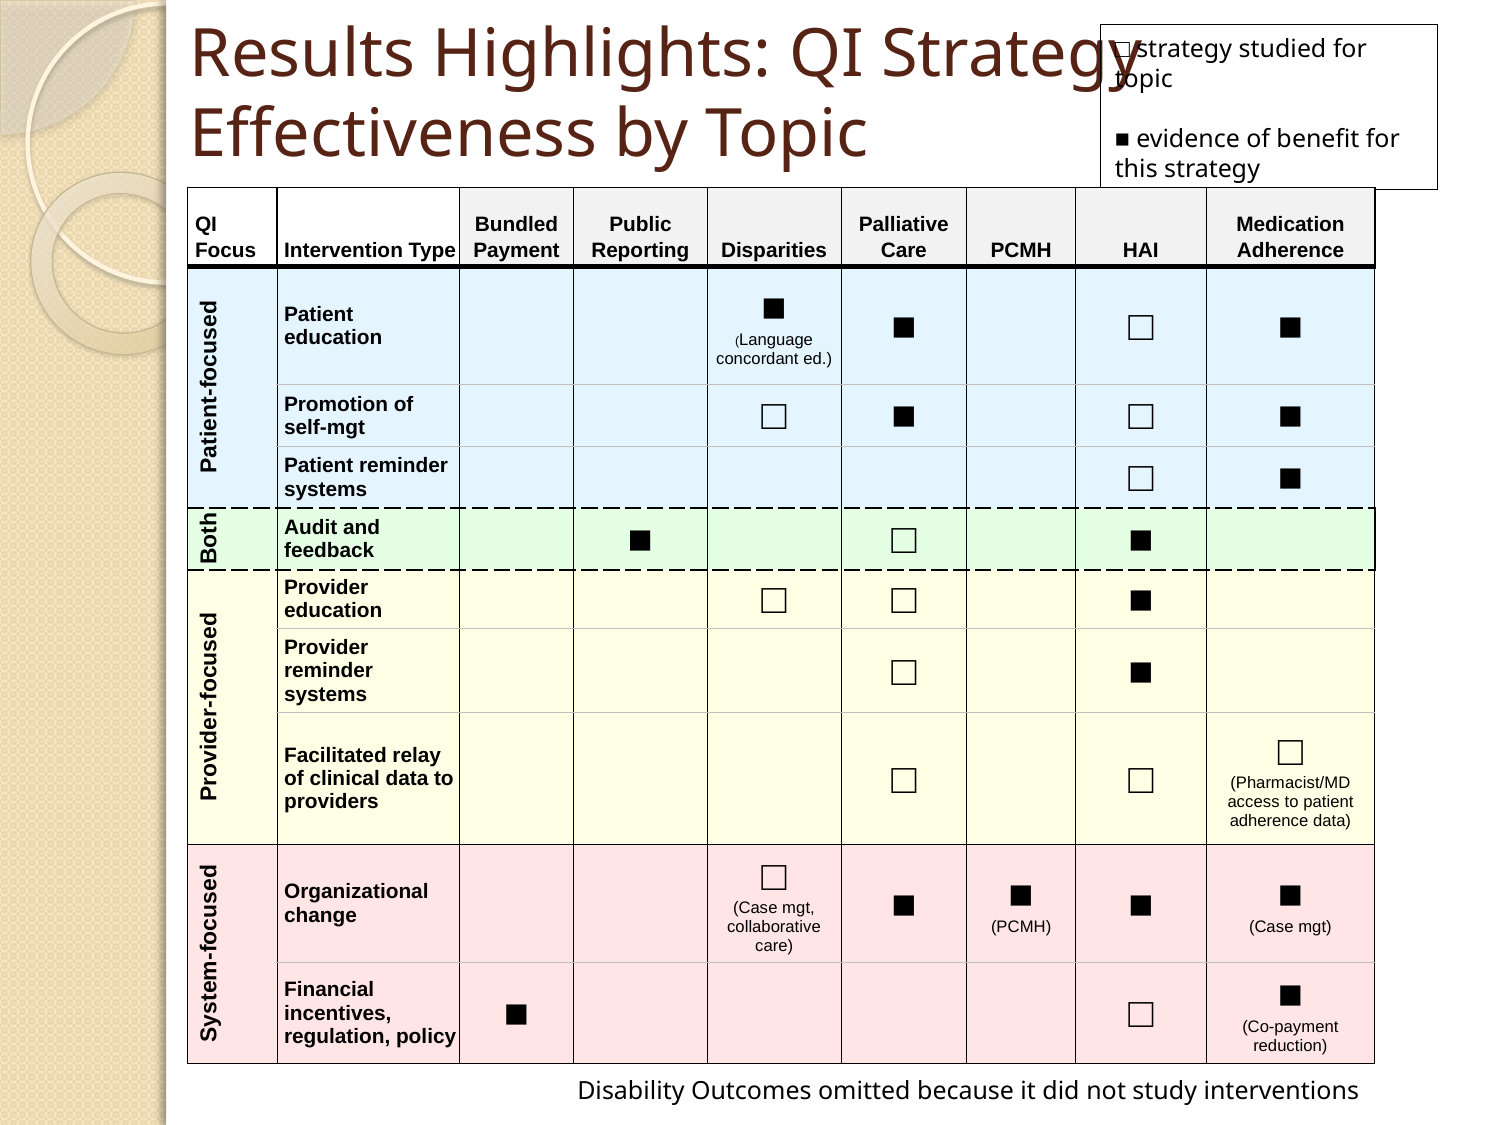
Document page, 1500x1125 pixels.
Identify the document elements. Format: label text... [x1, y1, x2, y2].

table_cell [1207, 508, 1374, 570]
table_cell Patient reminder systems [278, 447, 459, 508]
table_cell [460, 570, 573, 628]
table_cell □ (Pharmacist/MD access to patient adherence data) [1207, 713, 1374, 844]
table_cell Provider-focused [188, 570, 277, 844]
table_cell [574, 269, 707, 384]
table_cell [708, 963, 841, 1063]
table_cell □ [842, 508, 966, 570]
table_cell ■ [1076, 629, 1206, 712]
table_cell Audit and feedback [278, 508, 459, 570]
table_cell [967, 570, 1075, 628]
table_cell ■ [842, 845, 966, 962]
table_cell [842, 963, 966, 1063]
table_cell [460, 447, 573, 508]
table_header Palliative Care [842, 188, 966, 264]
table_header Public Reporting [574, 188, 707, 264]
table_cell [460, 629, 573, 712]
table_cell [967, 447, 1075, 508]
table_cell [708, 508, 841, 570]
table_cell [460, 269, 573, 384]
table_cell ■ [1076, 570, 1206, 628]
table_cell ■ (Case mgt) [1207, 845, 1374, 962]
table_cell ■ (Co-payment reduction) [1207, 963, 1374, 1063]
table_cell [1207, 629, 1374, 712]
table_cell [708, 713, 841, 844]
table_cell □ [1076, 447, 1206, 508]
table_cell [708, 629, 841, 712]
table_cell ■ [1207, 447, 1374, 508]
table_cell [574, 629, 707, 712]
table_cell □ [842, 629, 966, 712]
table_cell [574, 845, 707, 962]
table_header QI Focus [188, 188, 276, 264]
table_cell [967, 963, 1075, 1063]
table_cell [574, 447, 707, 508]
table_cell Financial incentives, regulation, policy [278, 963, 459, 1063]
table_cell □ [1076, 269, 1206, 384]
table_cell □ [842, 713, 966, 844]
table_cell Both [188, 508, 277, 570]
table_cell [574, 713, 707, 844]
table_cell ■ [1076, 845, 1206, 962]
table_cell System-focused [188, 845, 277, 1063]
table_cell □ [842, 570, 966, 628]
table_cell ■ (Language concordant ed.) [708, 269, 841, 384]
table_cell □ [1076, 385, 1206, 446]
table_cell ■ [1076, 508, 1206, 570]
table_cell ■ [460, 963, 573, 1063]
table_cell [967, 713, 1075, 844]
table_cell Patient education [278, 269, 459, 384]
table_header Medication Adherence [1207, 188, 1374, 264]
table_cell ■ [842, 269, 966, 384]
table_cell [1207, 570, 1374, 628]
table_header Intervention Type [278, 188, 459, 264]
text_box □ strategy studied for topic ■ evidence of benefit for this strategy [1100, 24, 1438, 190]
table_cell □ [1076, 713, 1206, 844]
table_cell [460, 508, 573, 570]
table_cell □ [708, 570, 841, 628]
table_cell Patient-focused [188, 269, 277, 508]
table_header Bundled Payment [460, 188, 573, 264]
table_cell [460, 385, 573, 446]
table_cell ■ [574, 508, 707, 570]
table_cell [967, 269, 1075, 384]
table_cell □ (Case mgt, collaborative care) [708, 845, 841, 962]
table_cell [574, 570, 707, 628]
table_cell □ [1076, 963, 1206, 1063]
table_cell [967, 508, 1075, 570]
table_header HAI [1076, 188, 1206, 264]
table_header Disparities [708, 188, 841, 264]
table_cell Facilitated relay of clinical data to providers [278, 713, 459, 844]
table_cell [574, 963, 707, 1063]
table_cell Provider reminder systems [278, 629, 459, 712]
table_cell ■ [1207, 385, 1374, 446]
table_header PCMH [967, 188, 1075, 264]
table_cell [967, 385, 1075, 446]
table_cell ■ [842, 385, 966, 446]
table_cell [460, 845, 573, 962]
table_cell Provider education [278, 570, 459, 628]
table_cell ■ [1207, 269, 1374, 384]
table_cell [460, 713, 573, 844]
text_box Disability Outcomes omitted because it did not study interventions [562, 1067, 1458, 1112]
table_cell [574, 385, 707, 446]
table_cell [967, 629, 1075, 712]
table_cell □ [708, 385, 841, 446]
table_cell Promotion of self-mgt [278, 385, 459, 446]
table_cell ■ (PCMH) [967, 845, 1075, 962]
table_cell Organizational change [278, 845, 459, 962]
table_cell [842, 447, 966, 508]
table_cell [708, 447, 841, 508]
title Results Highlights: QI Strategy Effectiveness by Topic [174, 12, 1188, 168]
